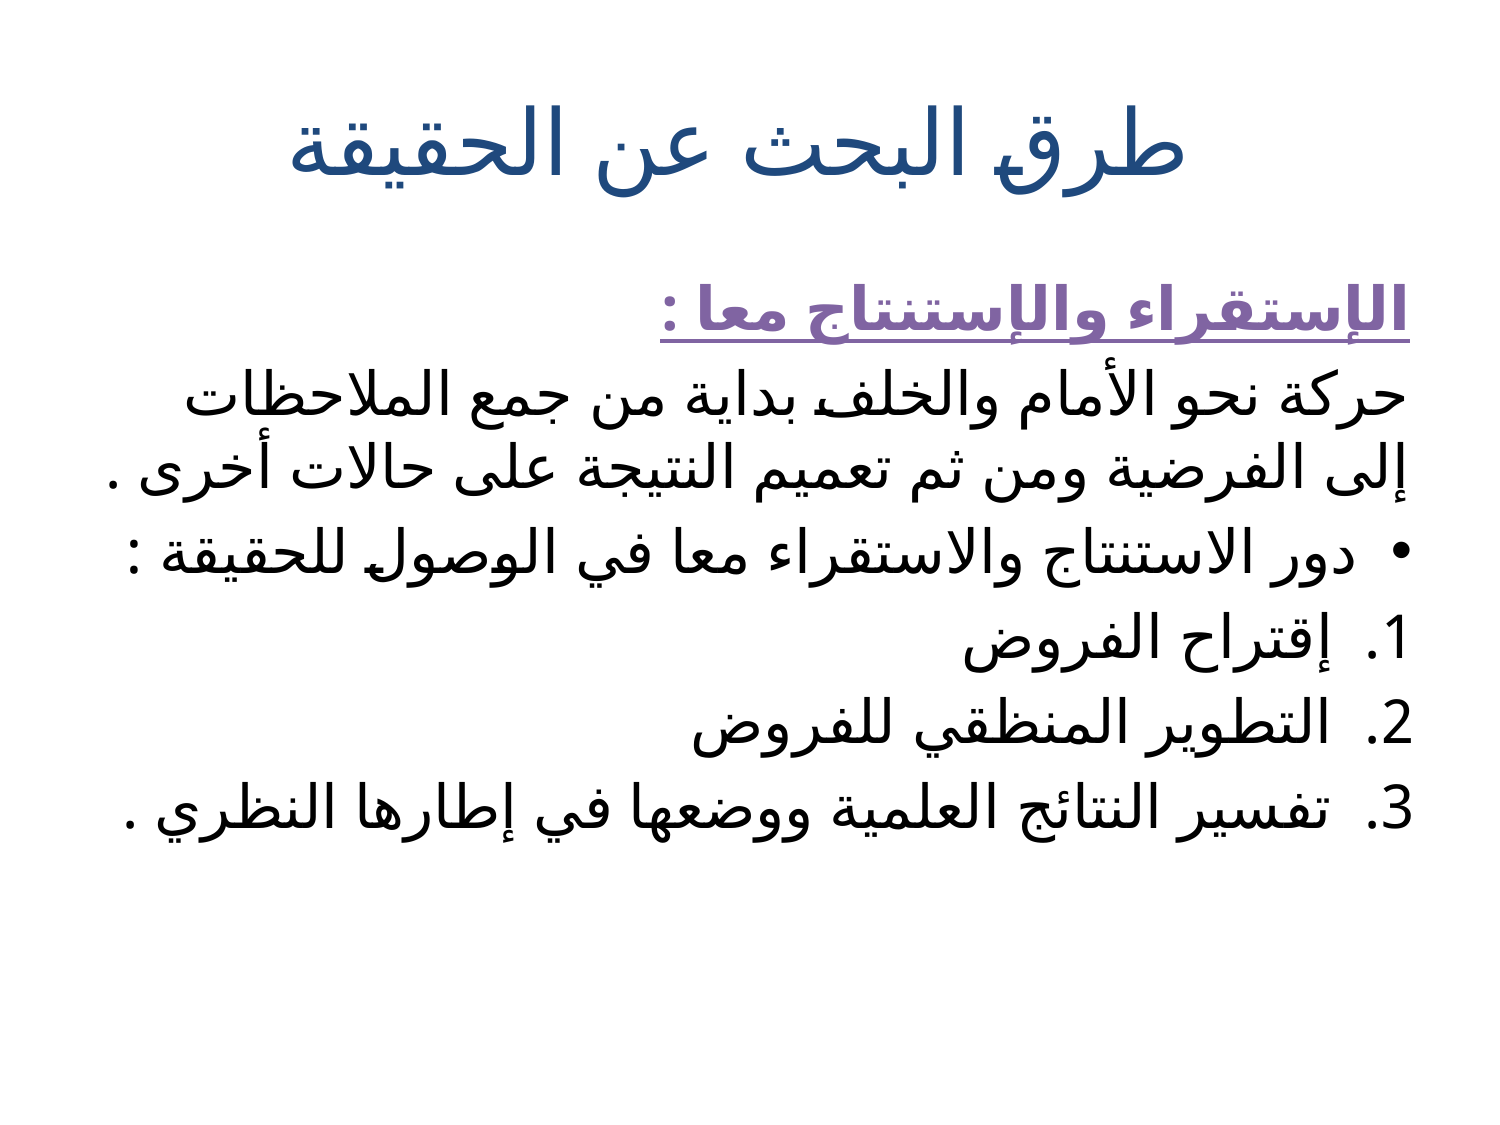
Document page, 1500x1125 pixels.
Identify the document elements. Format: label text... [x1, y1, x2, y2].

title طرق البحث عن الحقيقة [75, 45, 1425, 233]
list الإستقراء والإستنتاج معا : حركة نحو الأمام والخلف بداية من جمع الملاحظات إلى الفرضية ومن ثم تعميم النتيجة على حالات أخرى . دور الاستنتاج والاستقراء معا في الوصول للحقيقة : إقتراح الفروض التطوير المنظقي للفروض تفسير النتائج العلمية ووضعها في إطارها النظري . [75, 262, 1425, 1005]
